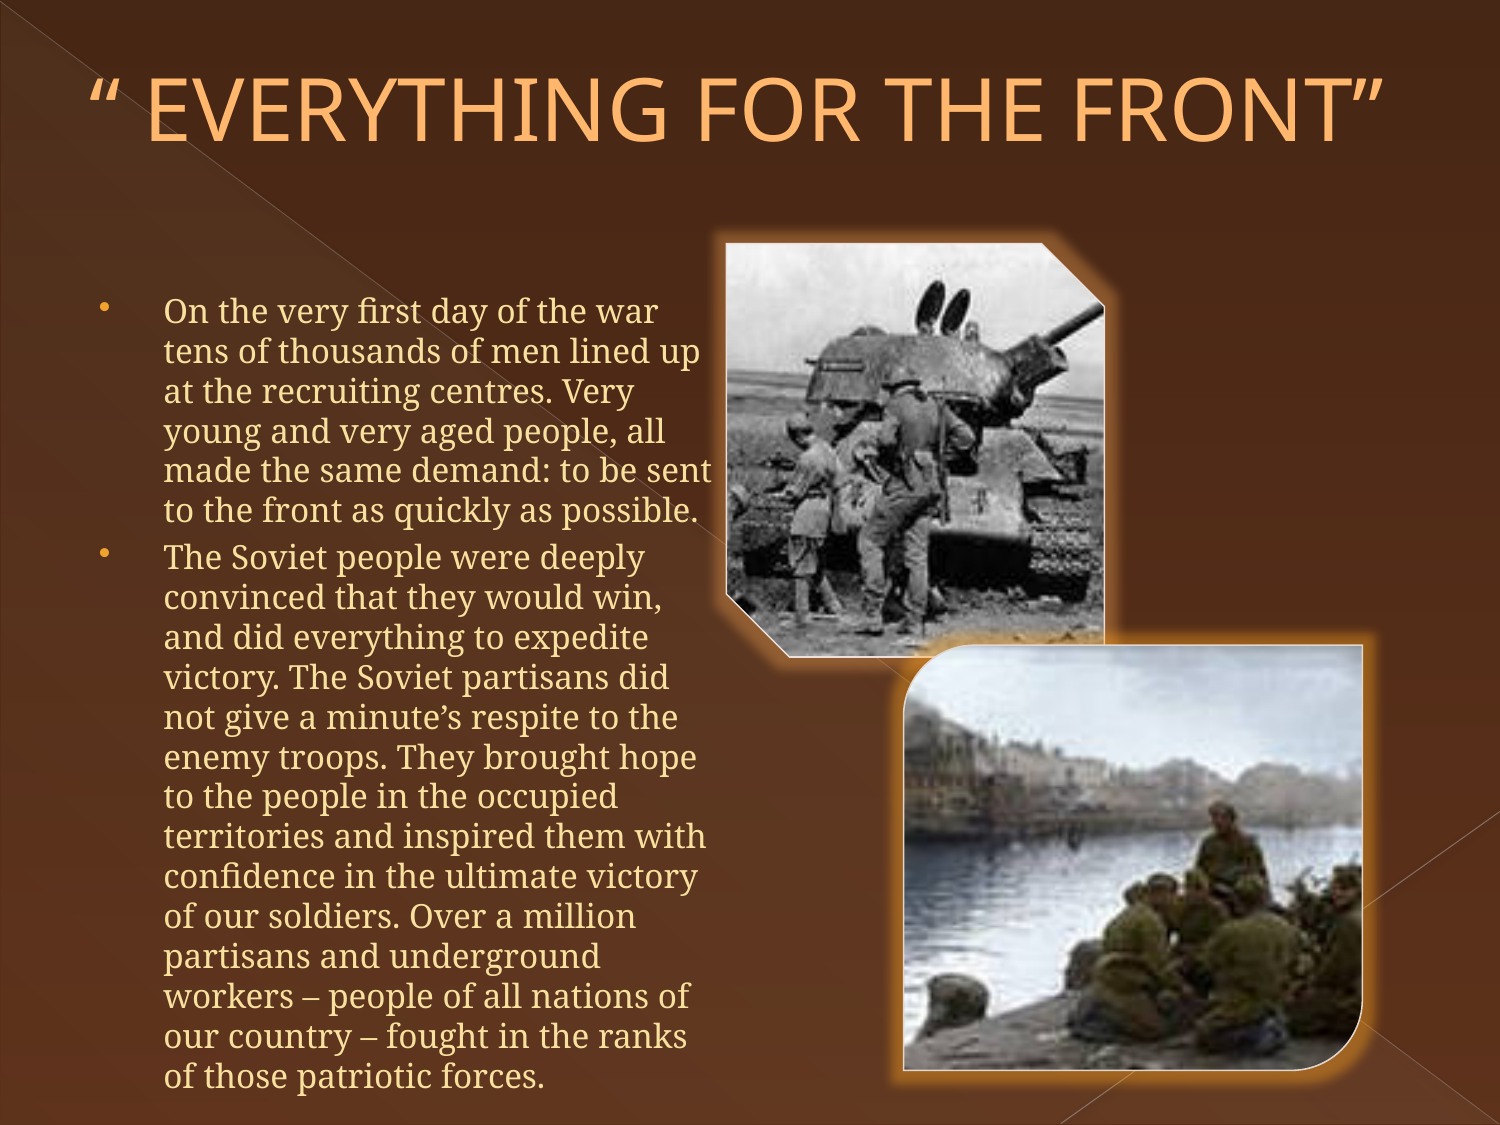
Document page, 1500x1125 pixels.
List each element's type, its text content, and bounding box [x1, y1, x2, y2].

picture [903, 644, 1363, 1071]
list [725, 243, 1105, 658]
list On the very first day of the war tens of thousands of men lined up at the recruiting centres. Very young and very aged people, all made the same demand: to be sent to the front as quickly as possible. The Soviet people were deeply convinced that they would win, and did everything to expedite victory. The Soviet partisans did not give a minute’s respite to the enemy troops. They brought hope to the people in the occupied territories and inspired them with confidence in the ultimate victory of our soldiers. Over a million partisans and underground workers – people of all nations of our country – fought in the ranks of those patriotic forces. [75, 282, 738, 1025]
title “ EVERYTHING FOR THE FRONT” [75, 43, 1425, 274]
